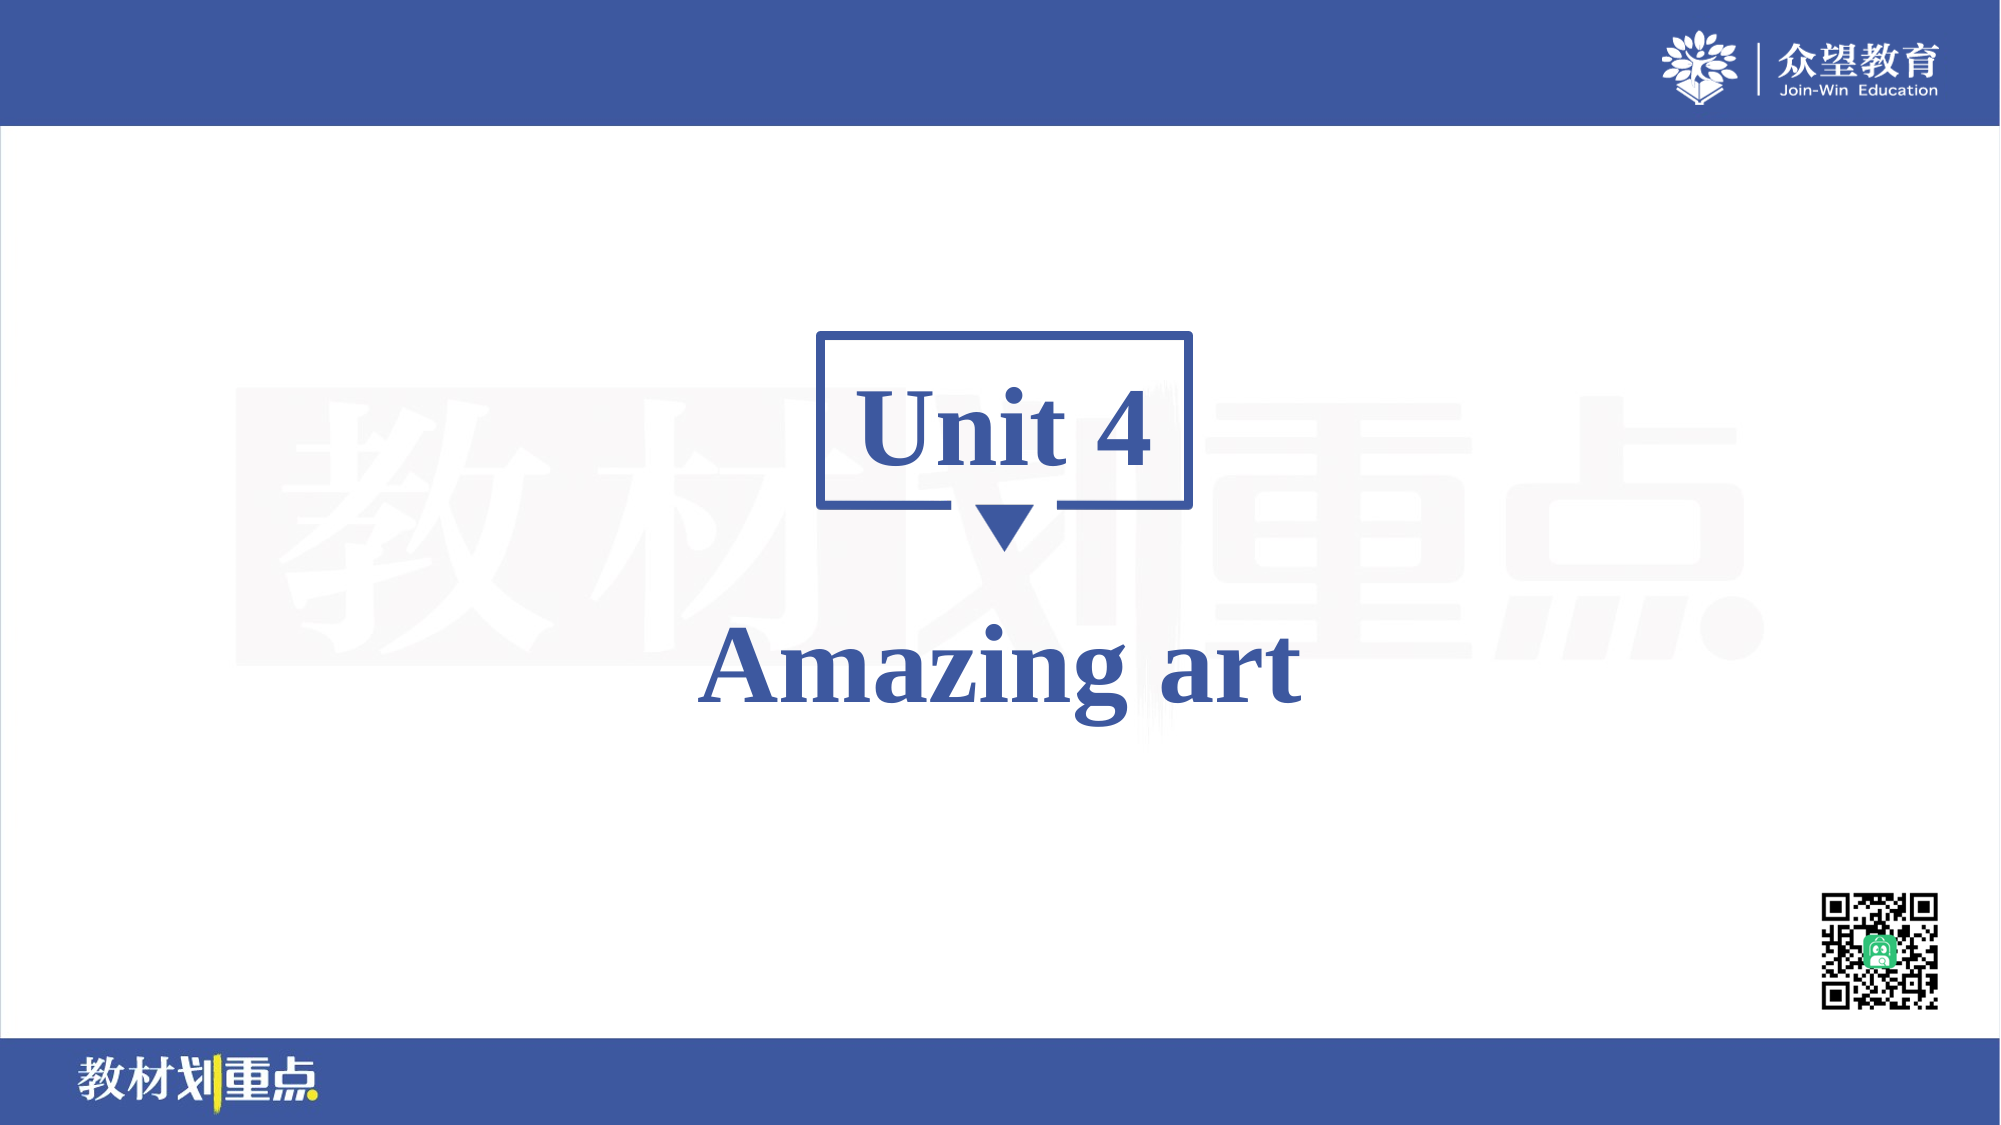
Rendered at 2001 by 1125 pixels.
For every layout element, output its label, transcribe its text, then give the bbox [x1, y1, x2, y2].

text_box Unit 4 [814, 341, 1193, 495]
text_box Amazing art [0, 578, 2000, 732]
picture [0, 732, 2000, 1125]
picture [0, 0, 2000, 578]
